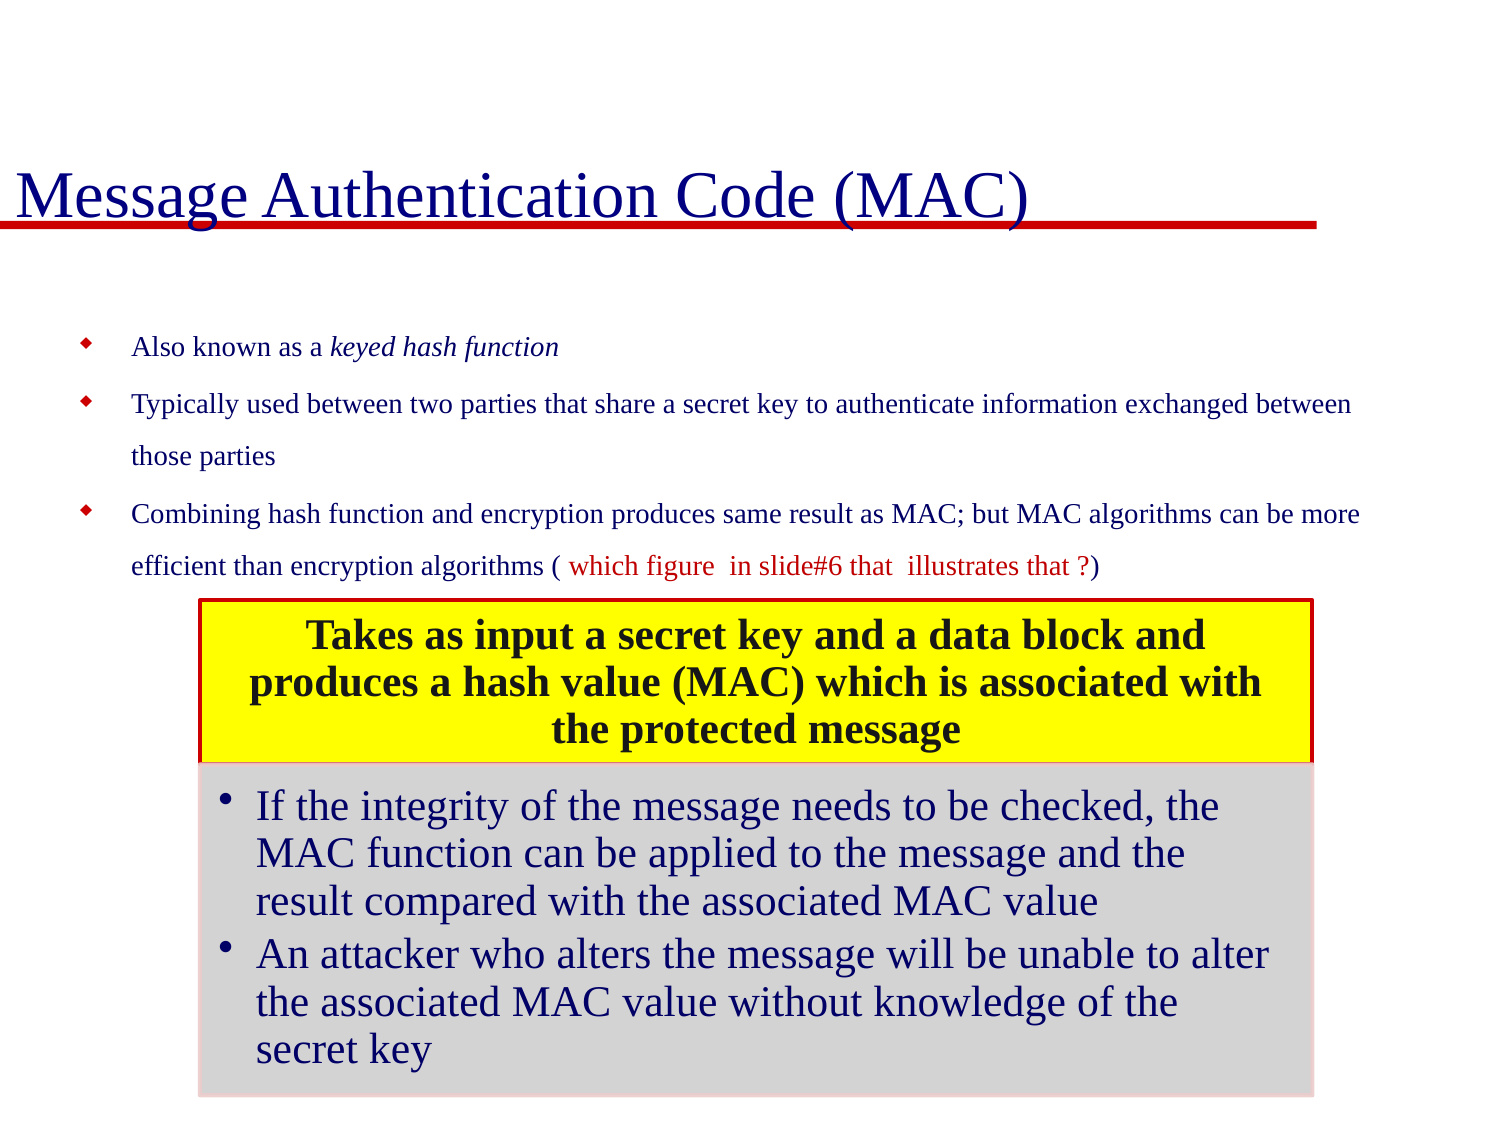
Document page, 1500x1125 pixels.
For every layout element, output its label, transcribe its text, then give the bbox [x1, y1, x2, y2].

title Message Authentication Code (MAC) [0, 6, 1500, 239]
list Also known as a keyed hash function Typically used between two parties that share a secret key to authenticate information exchanged between those parties Combining hash function and encryption produces same result as MAC; but MAC algorithms can be more efficient than encryption algorithms ( which figure in slide#6 that illustrates that ?) [64, 302, 1436, 589]
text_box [199, 599, 1313, 1096]
